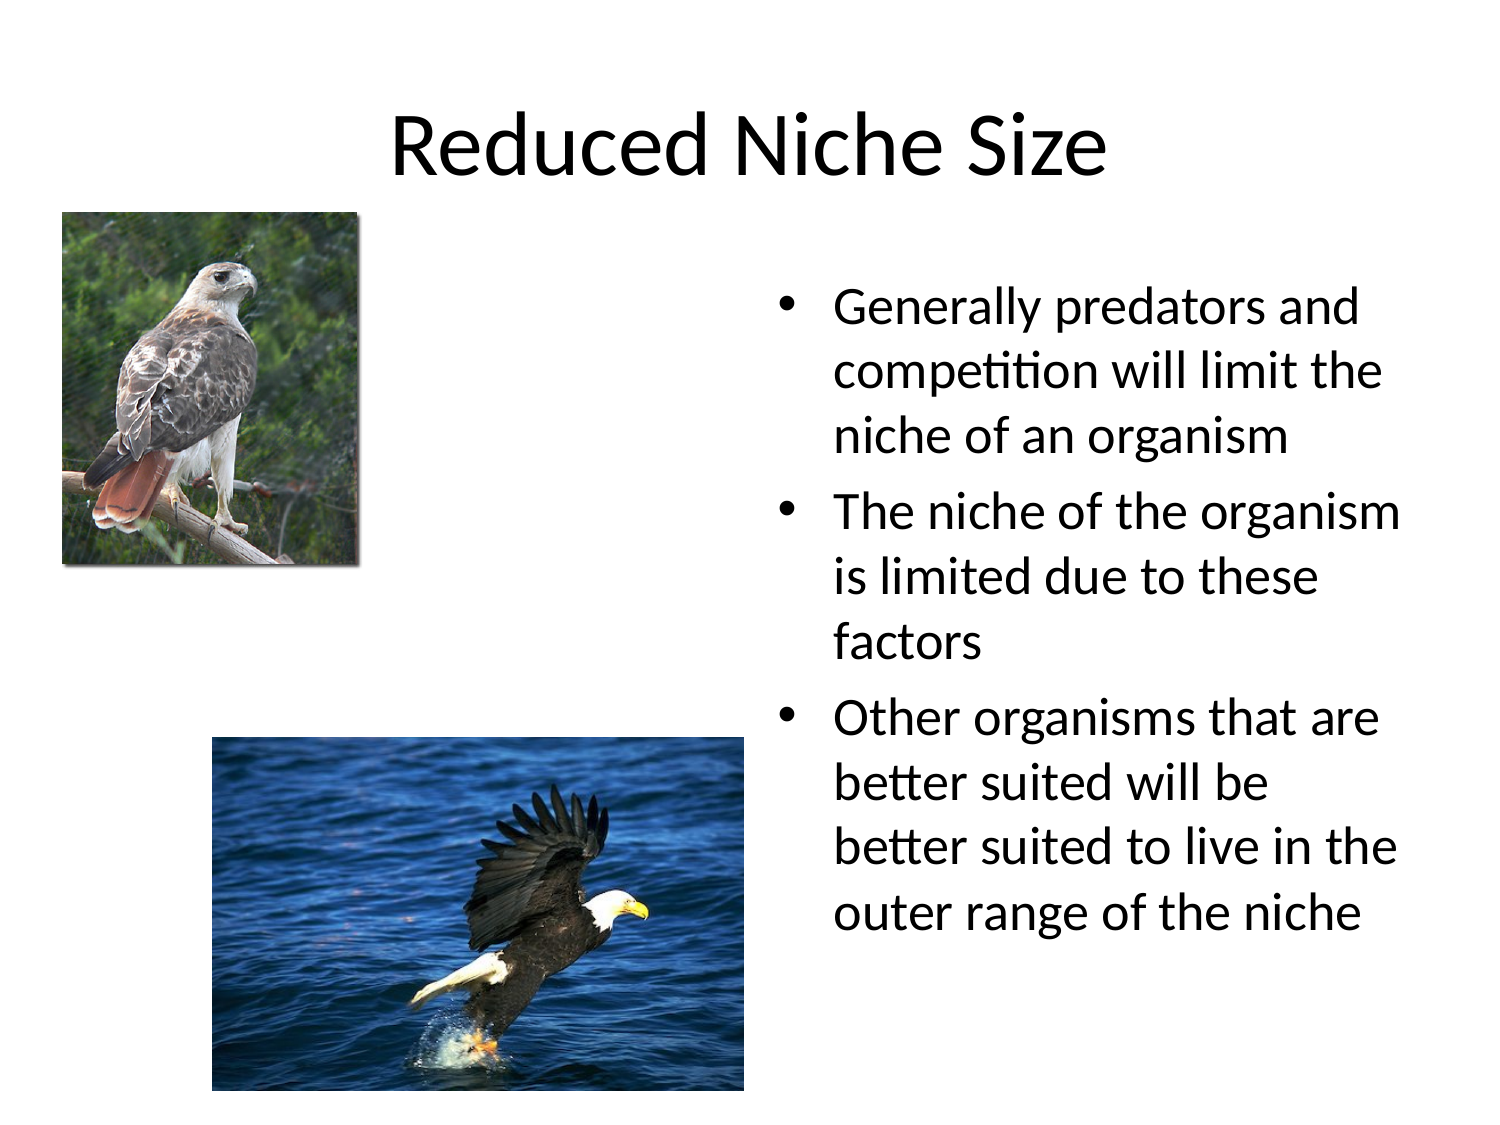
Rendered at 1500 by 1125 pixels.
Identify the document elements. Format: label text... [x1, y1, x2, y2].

title Reduced Niche Size [75, 45, 1425, 233]
picture [212, 737, 744, 1091]
picture [62, 212, 363, 571]
list Generally predators and competition will limit the niche of an organism The niche of the organism is limited due to these factors Other organisms that are better suited will be better suited to live in the outer range of the niche [762, 262, 1425, 1005]
